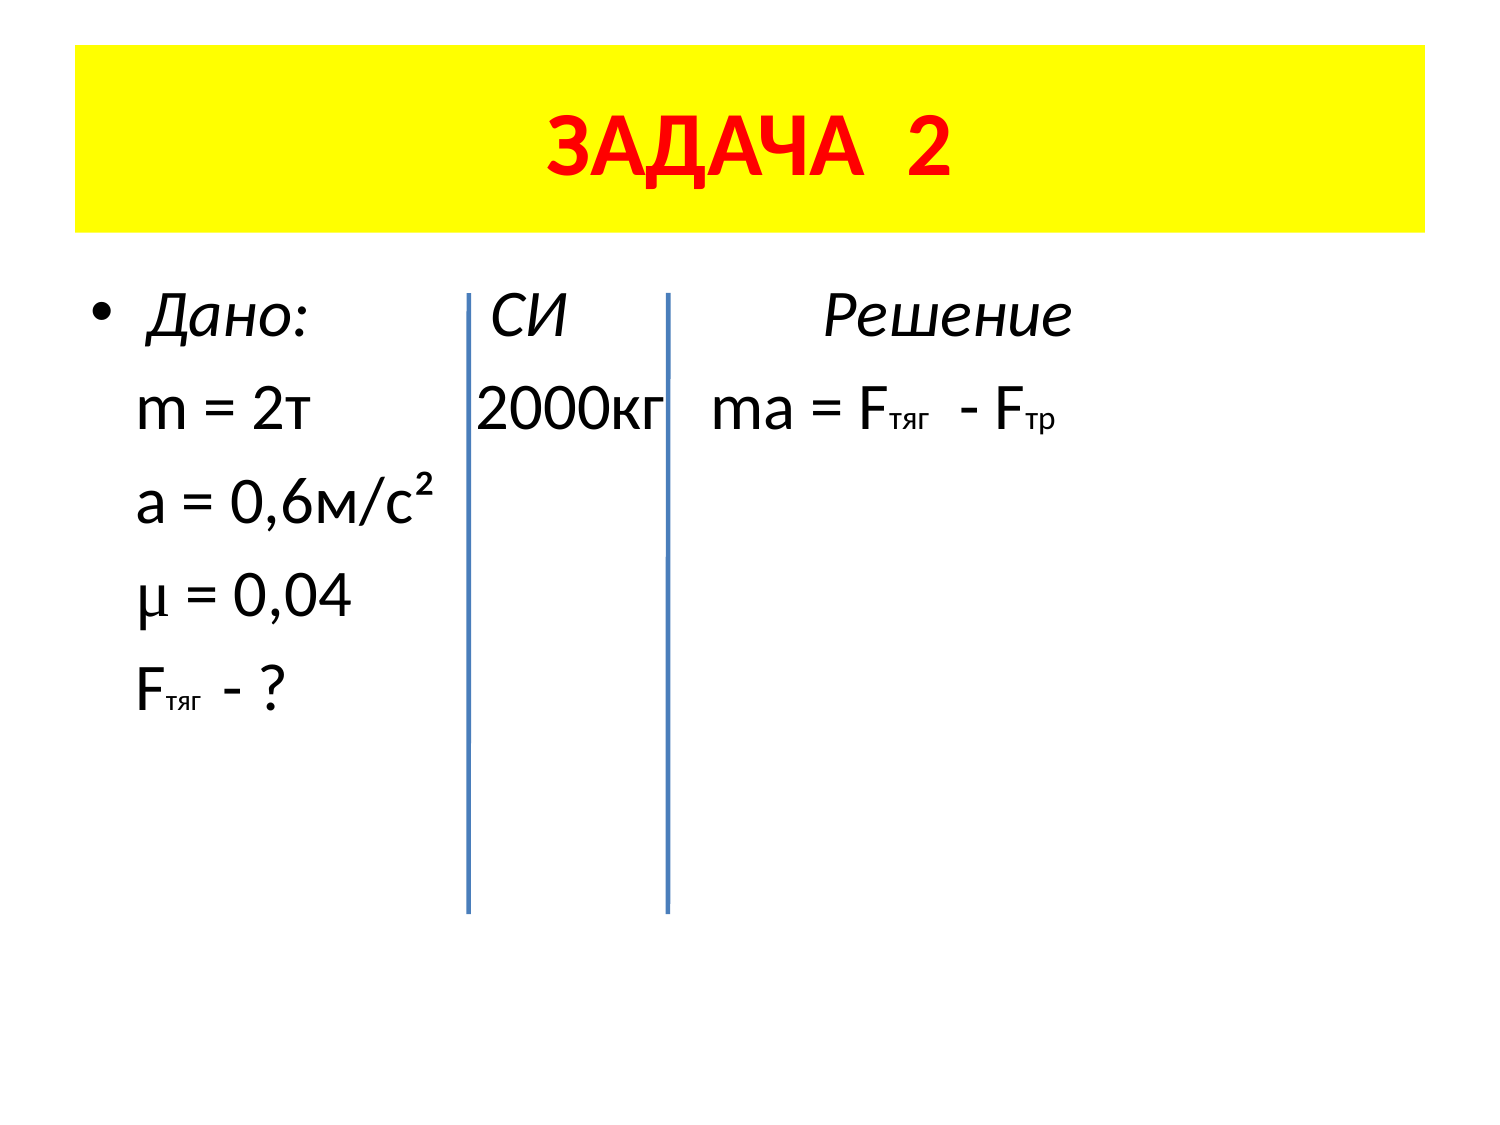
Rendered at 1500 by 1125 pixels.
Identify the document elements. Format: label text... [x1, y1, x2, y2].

title ЗАДАЧА 2 [75, 45, 1425, 233]
list Дано: СИ Решение m = 2т 2000кг ma = Fтяг - Fтр a = 0,6м/с² μ = 0,04 Fтяг - ? [75, 262, 1425, 1005]
